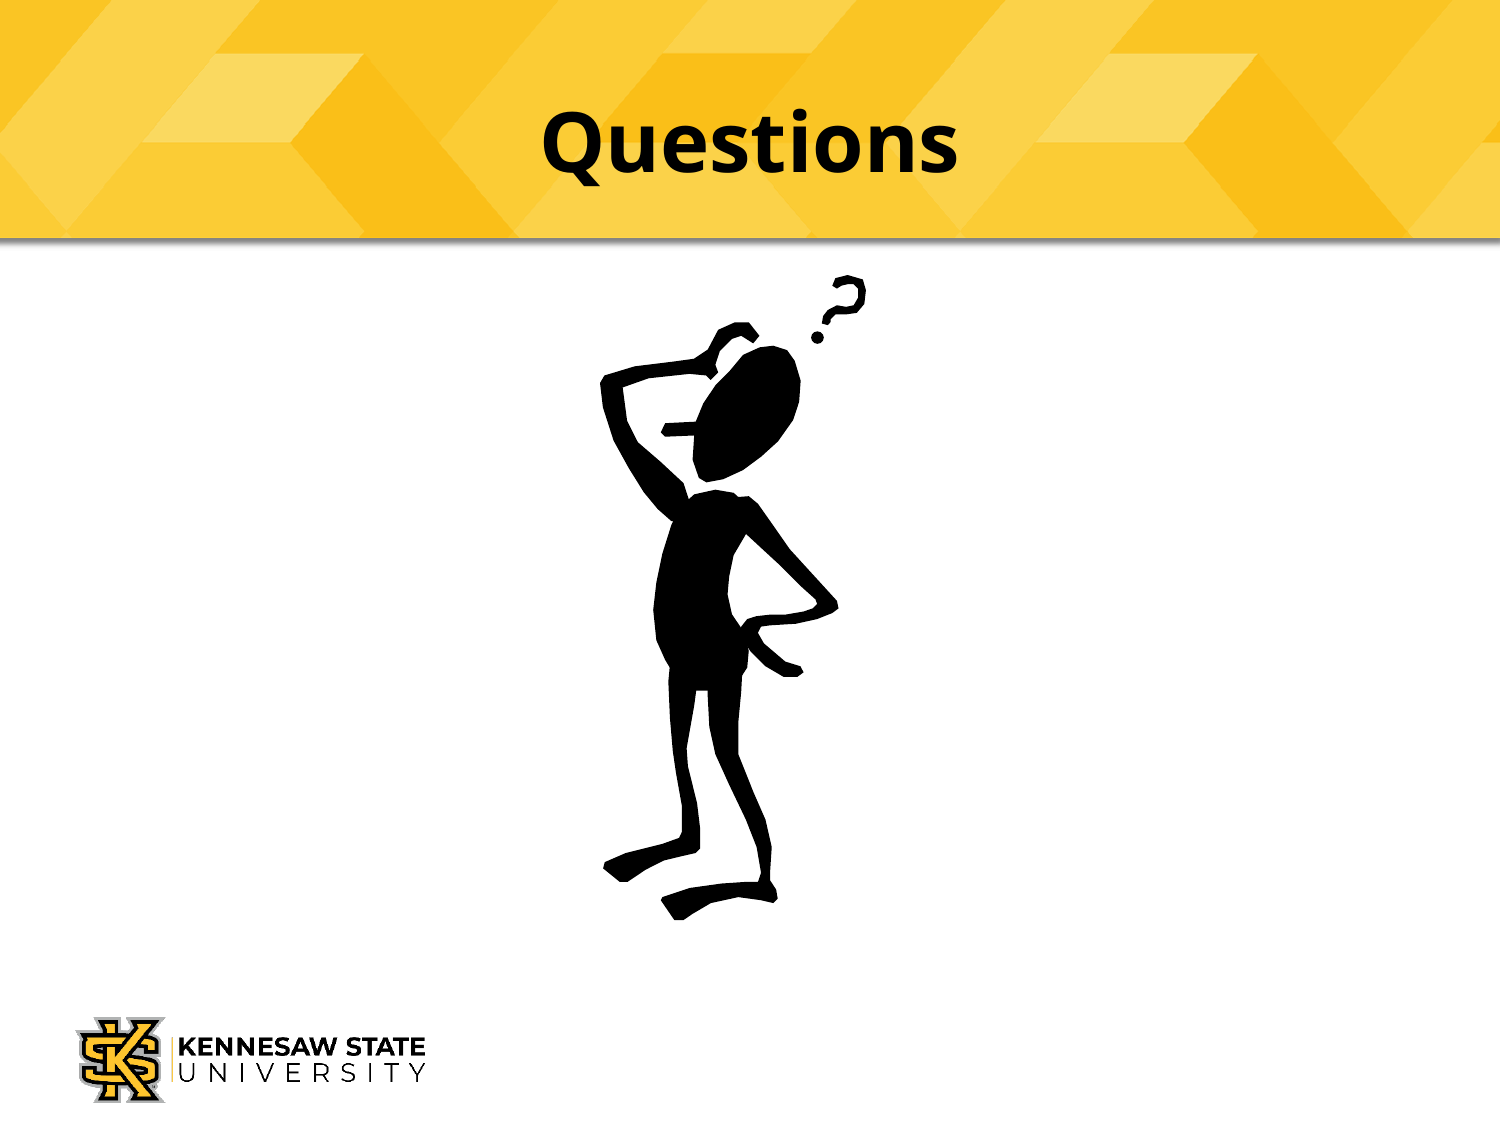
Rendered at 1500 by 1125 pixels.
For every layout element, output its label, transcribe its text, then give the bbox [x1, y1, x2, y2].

title Questions [75, 45, 1425, 233]
picture [599, 274, 867, 921]
picture [75, 1017, 425, 1103]
picture [0, 0, 1500, 251]
